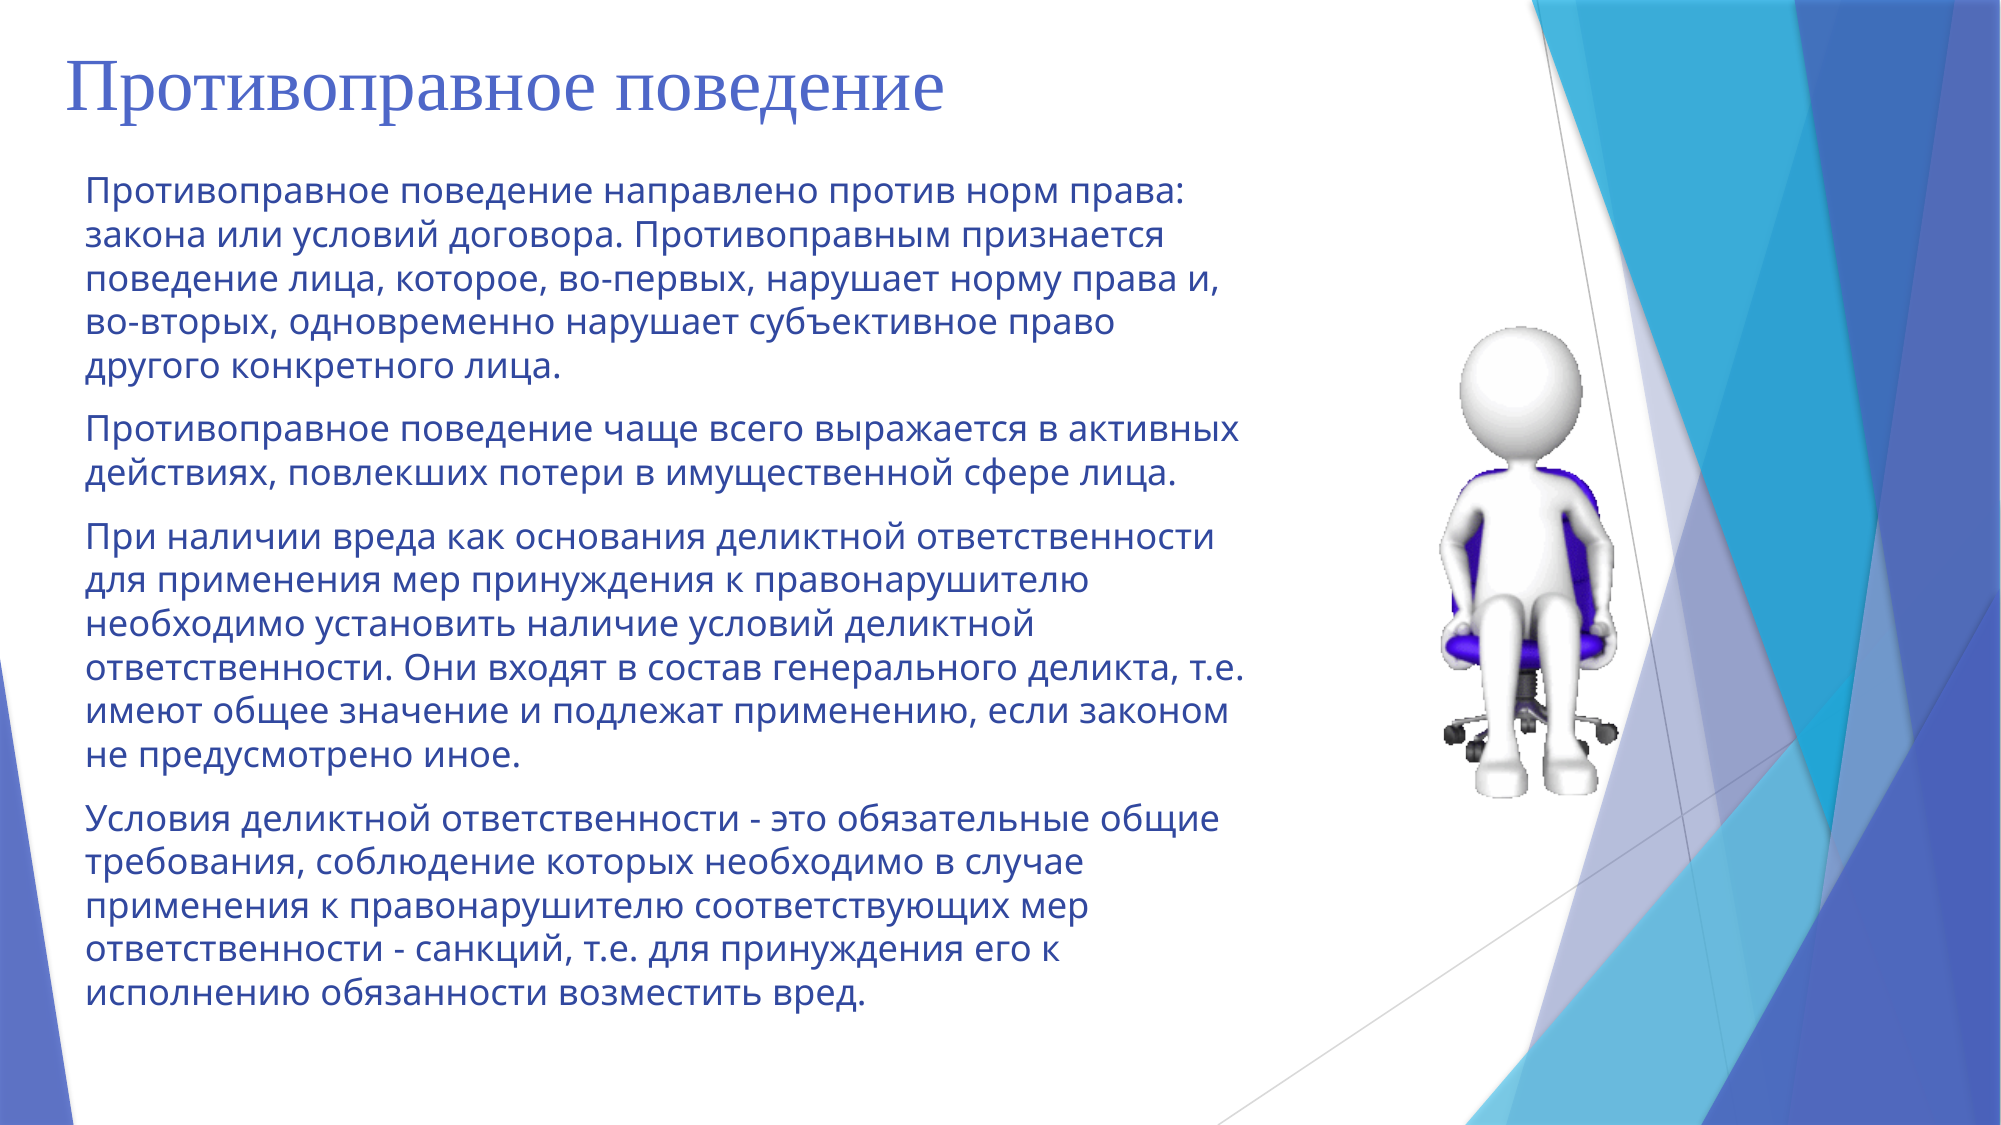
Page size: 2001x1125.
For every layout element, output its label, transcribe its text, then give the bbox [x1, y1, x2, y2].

picture [1227, 320, 1815, 908]
title Противоправное поведение [50, 27, 1522, 317]
list Противоправное поведение направлено против норм права: закона или условий договора. Противоправным признается поведение лица, которое, во-первых, нарушает норму права и, во-вторых, одновременно нарушает субъективное право другого конкретного лица. Противоправное поведение чаще всего выражается в активных действиях, повлекших потери в имущественной сфере лица. При наличии вреда как основания деликтной ответственности для применения мер принуждения к правонарушителю необходимо установить наличие условий деликтной ответственности. Они входят в состав генерального деликта, т.е. имеют общее значение и подлежат применению, если законом не предусмотрено иное. Условия деликтной ответственности - это обязательные общие требования, соблюдение которых необходимо в случае применения к правонарушителю соответствующих мер ответственности - санкций, т.е. для принуждения его к исполнению обязанности возместить вред. [69, 159, 1263, 1068]
